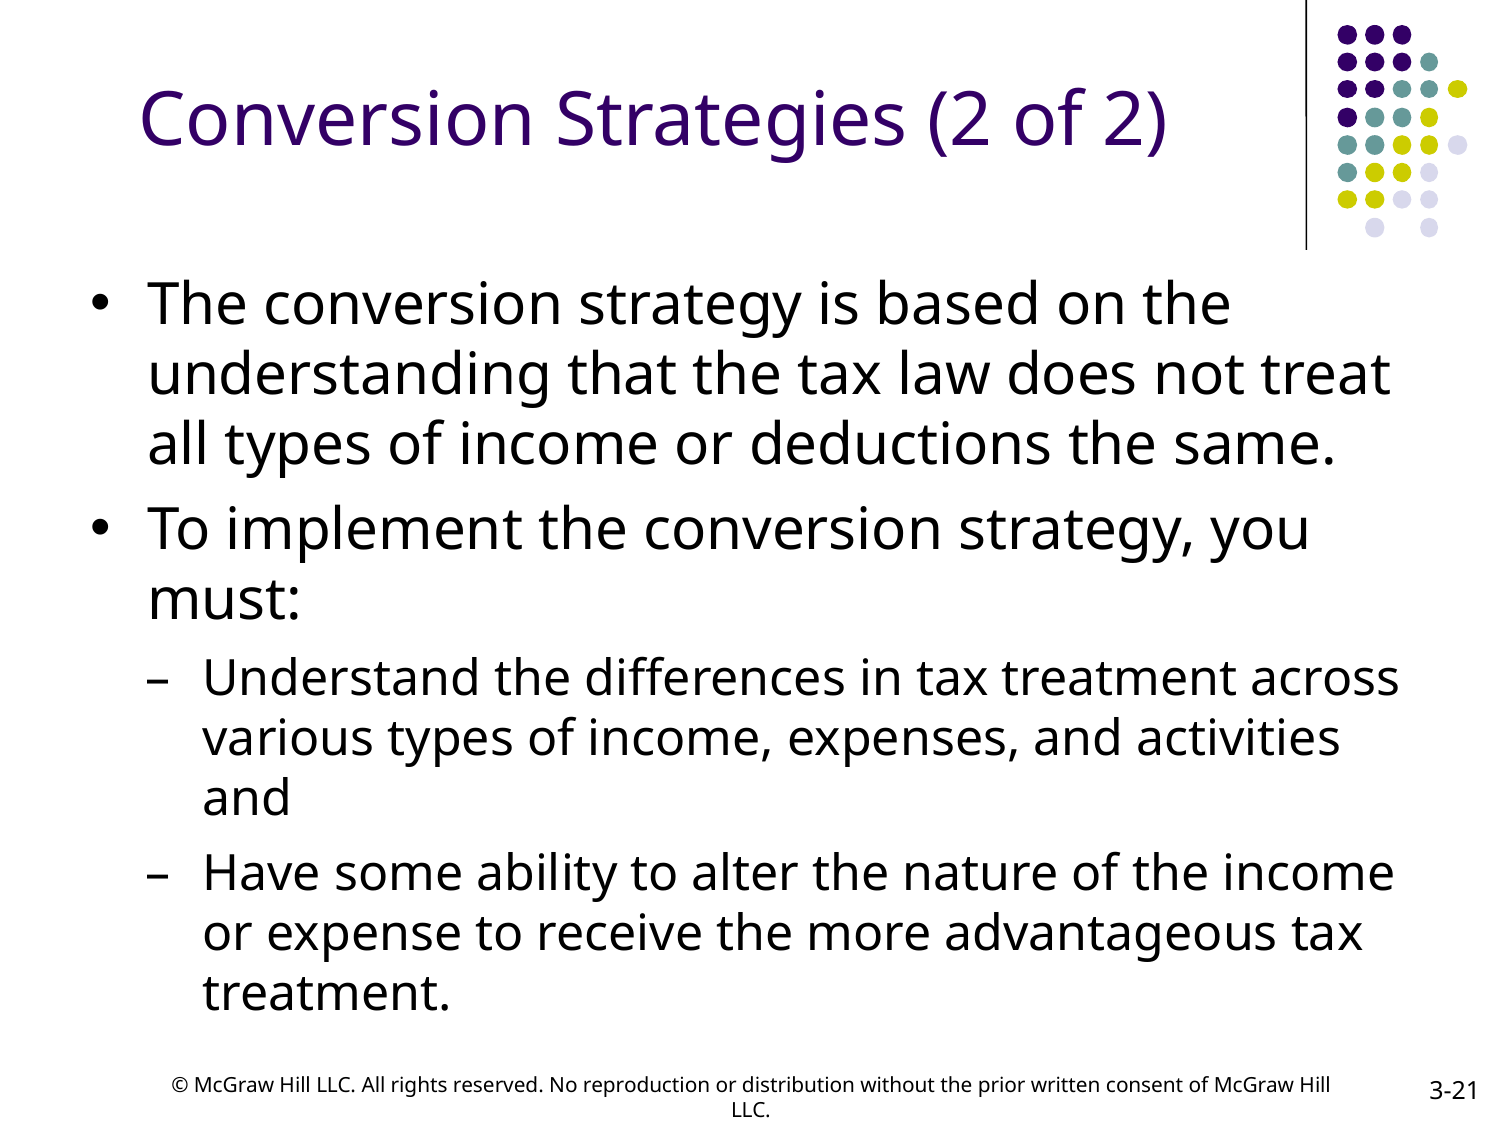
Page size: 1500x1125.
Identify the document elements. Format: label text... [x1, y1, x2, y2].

title Conversion Strategies (2 of 2) [32, 8, 1275, 234]
list The conversion strategy is based on the understanding that the tax law does not treat all types of income or deductions the same. To implement the conversion strategy, you must: Understand the differences in tax treatment across various types of income, expenses, and activities and Have some ability to alter the nature of the income or expense to receive the more advantageous tax treatment. [75, 259, 1425, 1062]
slide_number 3-21 [1345, 1061, 1496, 1122]
